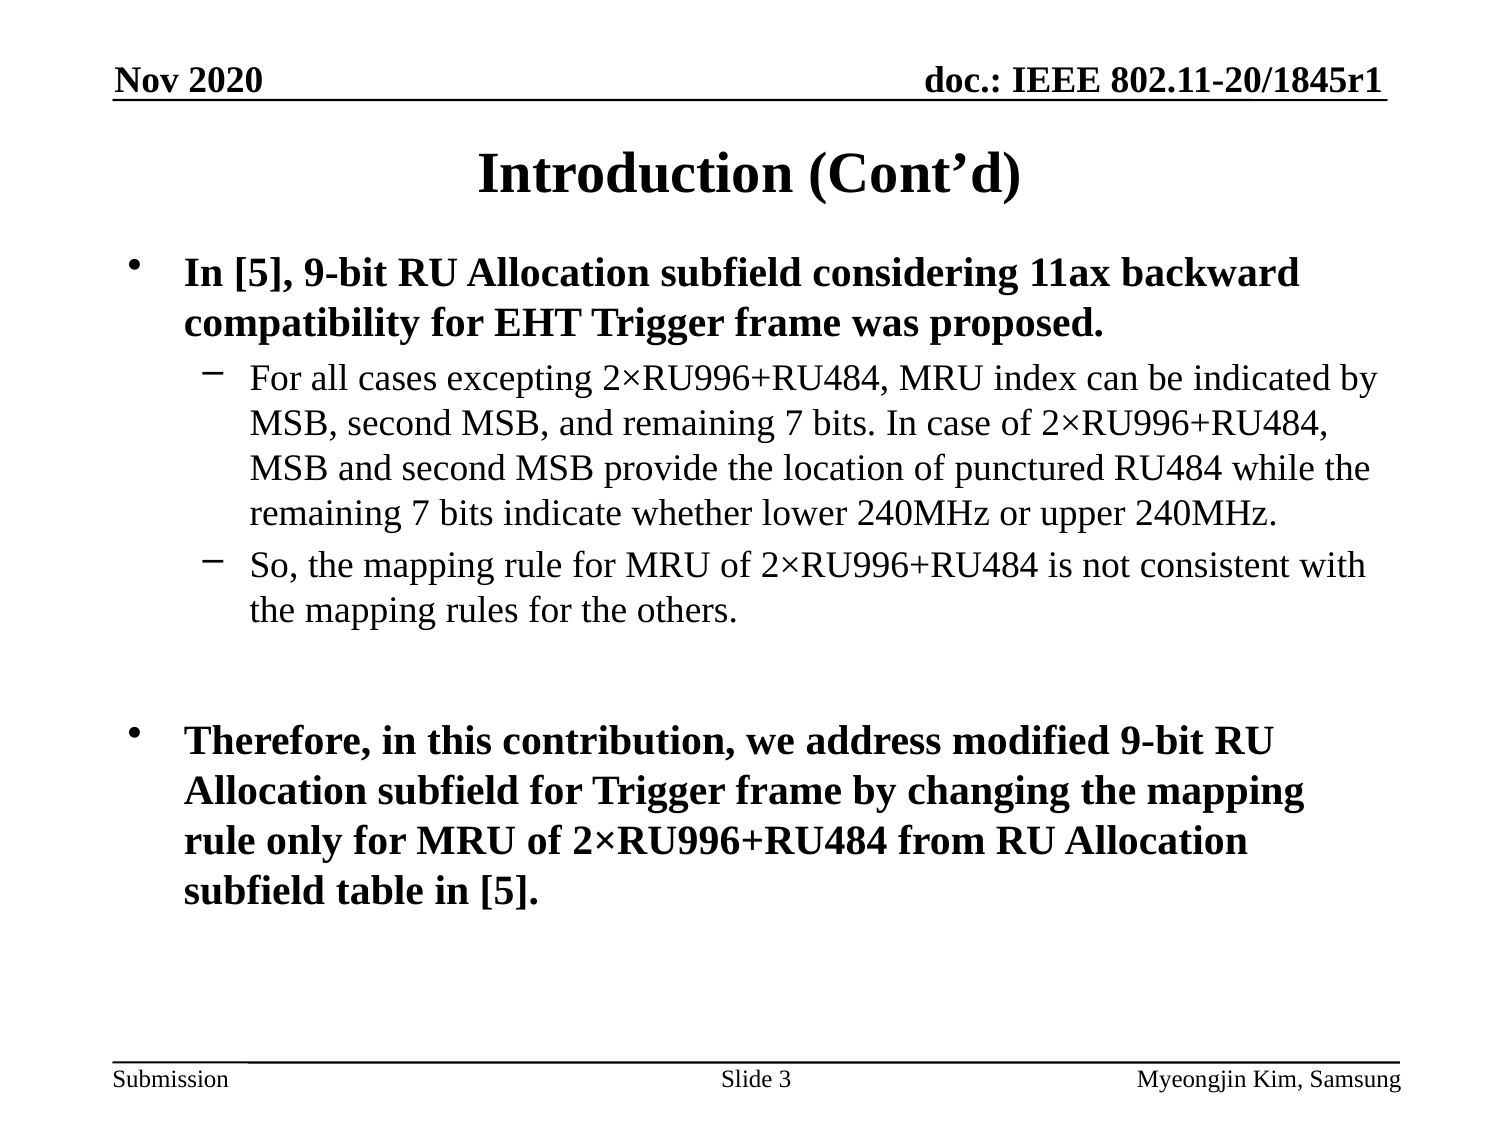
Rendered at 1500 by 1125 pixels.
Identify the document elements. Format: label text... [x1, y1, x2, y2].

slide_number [114, 54, 309, 101]
list In [5], 9-bit RU Allocation subfield considering 11ax backward compatibility for EHT Trigger frame was proposed. For all cases excepting 2×RU996+RU484, MRU index can be indicated by MSB, second MSB, and remaining 7 bits. In case of 2×RU996+RU484, MSB and second MSB provide the location of punctured RU484 while the remaining 7 bits indicate whether lower 240MHz or upper 240MHz. So, the mapping rule for MRU of 2×RU996+RU484 is not consistent with the mapping rules for the others. Therefore, in this contribution, we address modified 9-bit RU Allocation subfield for Trigger frame by changing the mapping rule only for MRU of 2×RU996+RU484 from RU Allocation subfield table in [5]. [112, 237, 1401, 1001]
footer Myeongjin Kim, Samsung [1130, 1061, 1402, 1093]
slide_number Slide 3 [712, 1061, 800, 1093]
title Introduction (Cont’d) [112, 112, 1388, 226]
